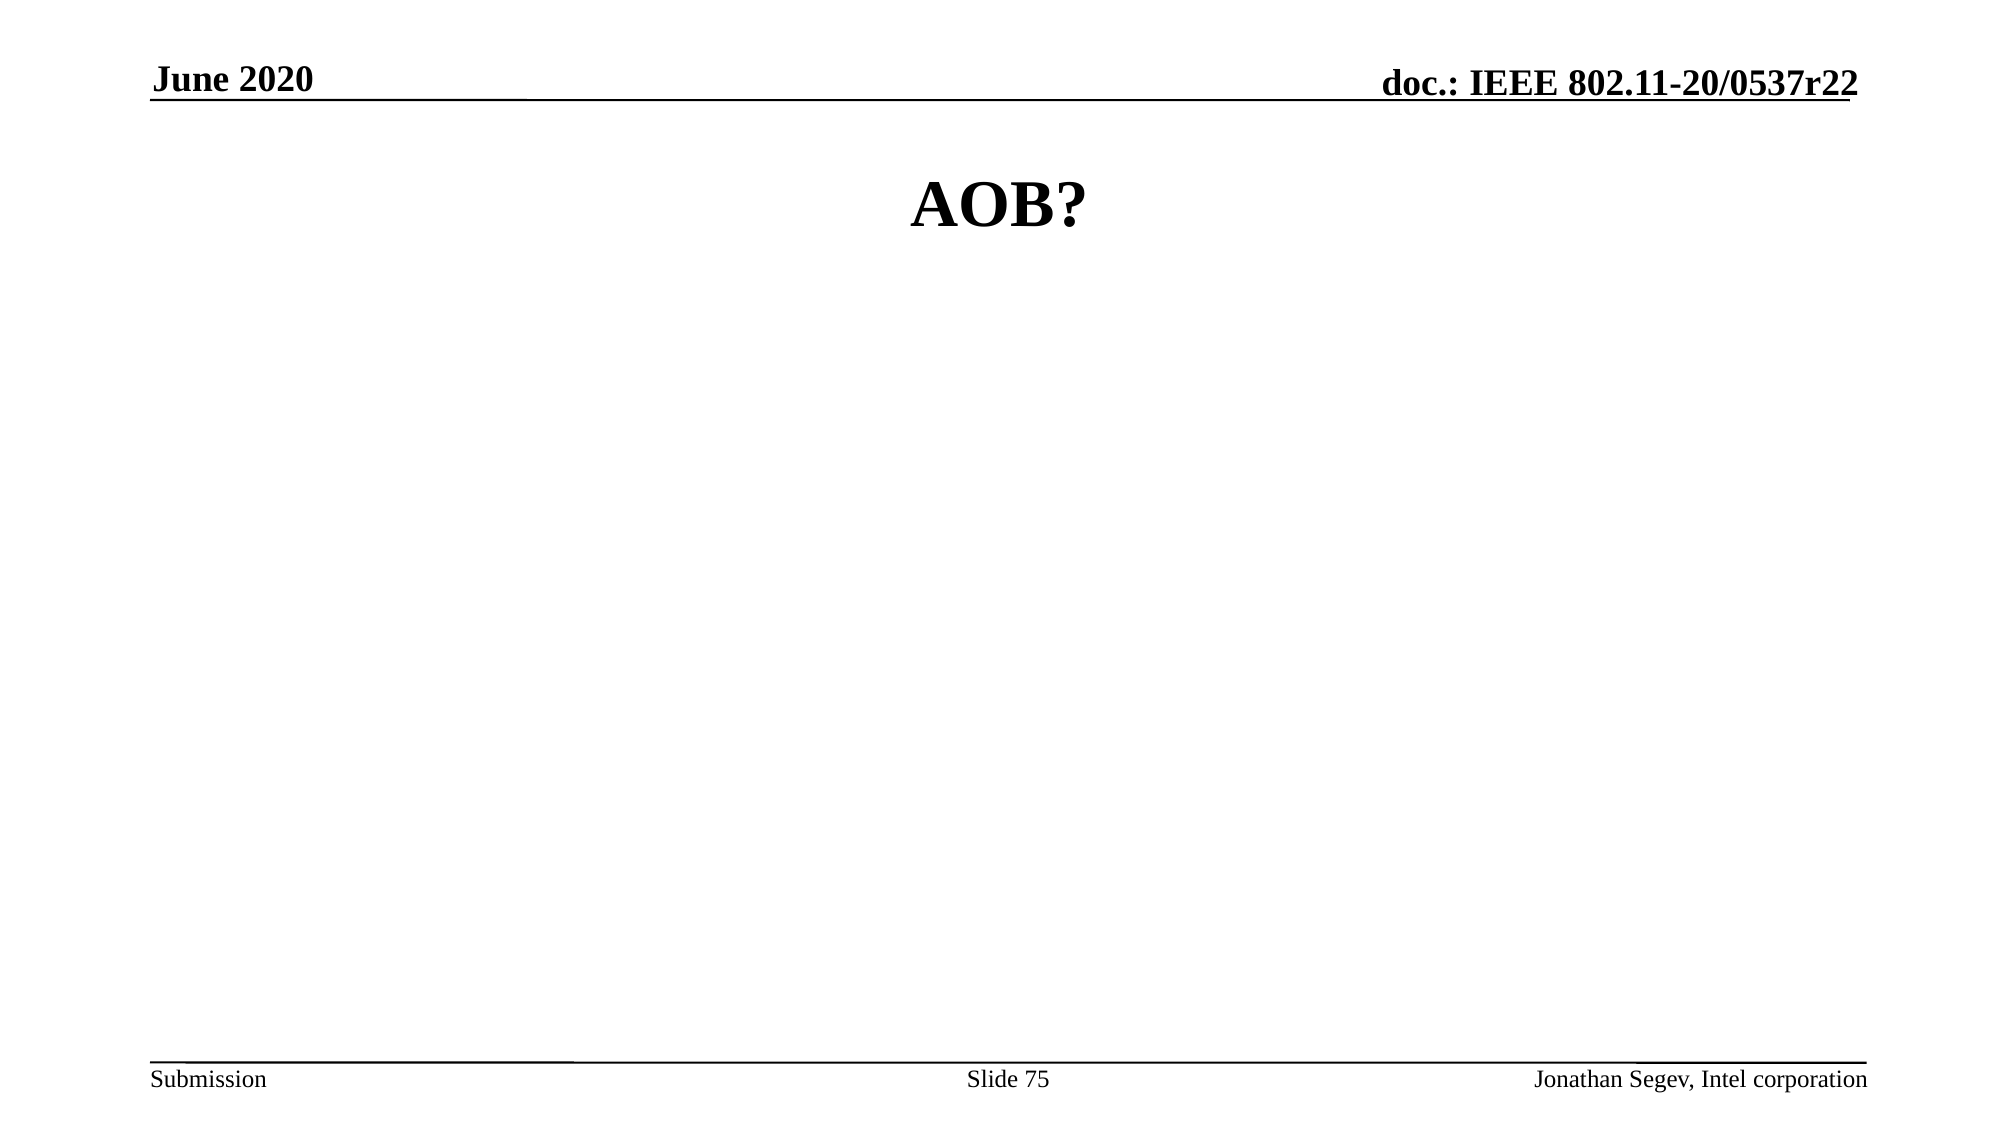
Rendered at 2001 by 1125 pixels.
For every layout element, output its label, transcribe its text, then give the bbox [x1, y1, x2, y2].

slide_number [152, 54, 563, 100]
footer Jonathan Segev, Intel corporation [1171, 1061, 1869, 1093]
slide_number Slide 75 [950, 1061, 1067, 1123]
title AOB? [149, 112, 1850, 288]
